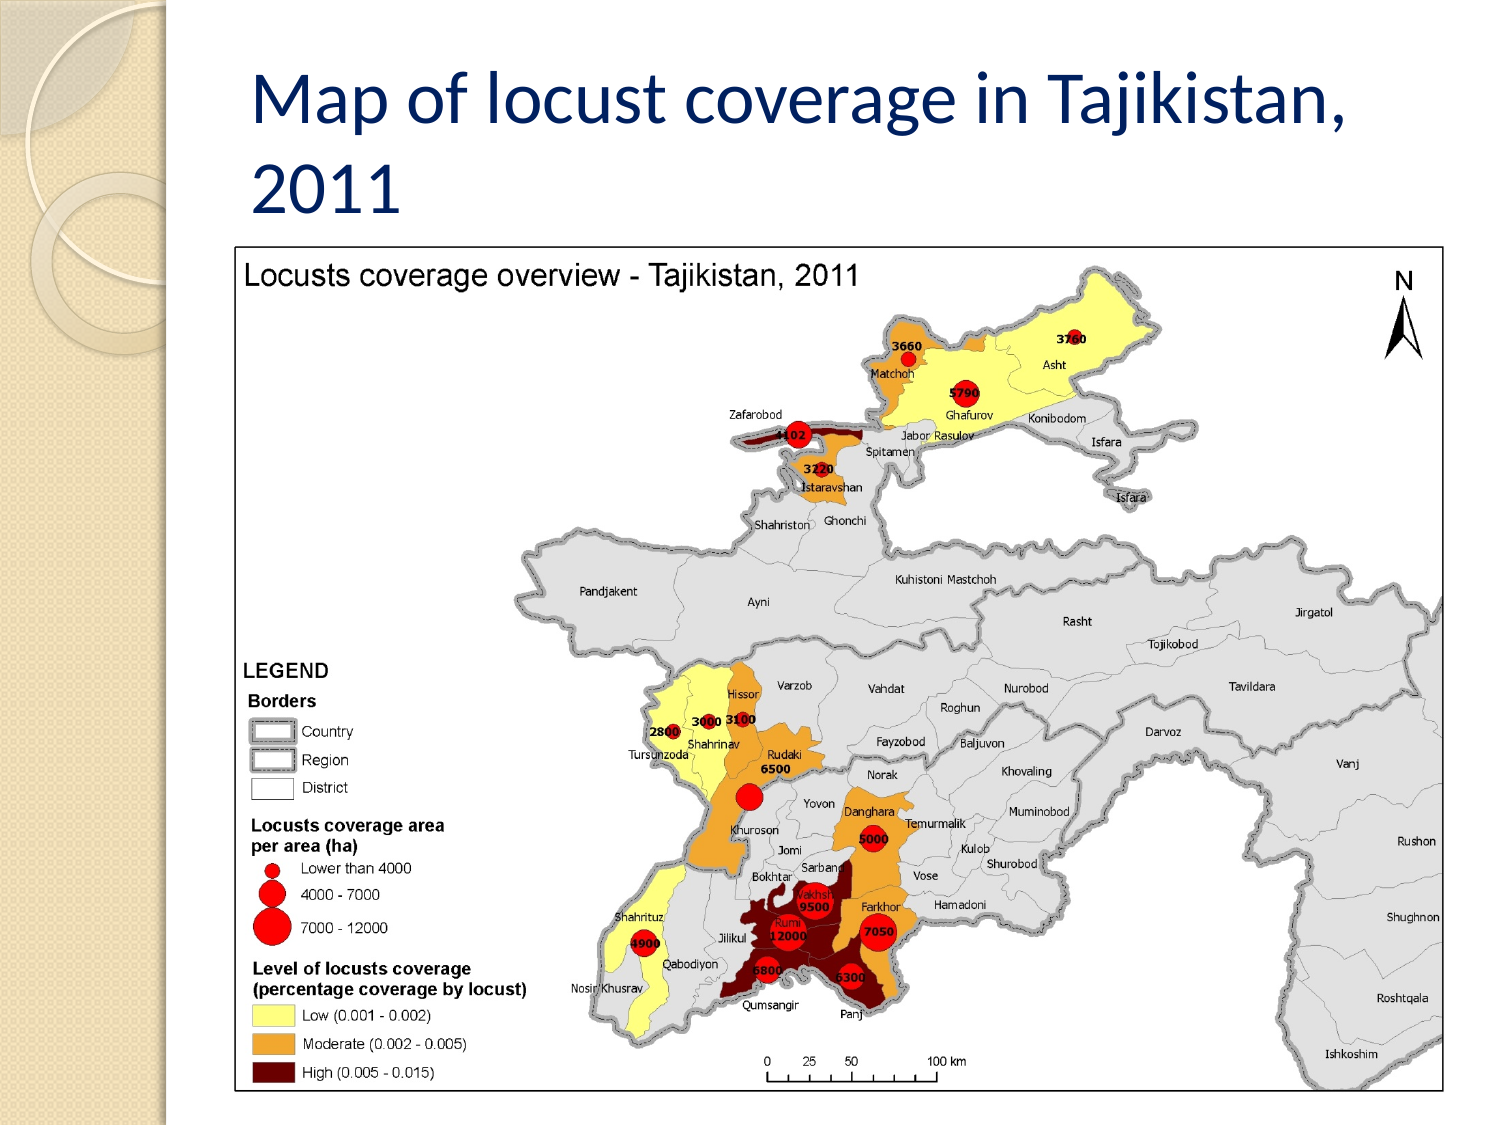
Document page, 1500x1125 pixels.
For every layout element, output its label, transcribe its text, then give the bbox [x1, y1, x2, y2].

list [212, 224, 1470, 1115]
title Map of locust coverage in Tajikistan, 2011 [235, 45, 1466, 221]
